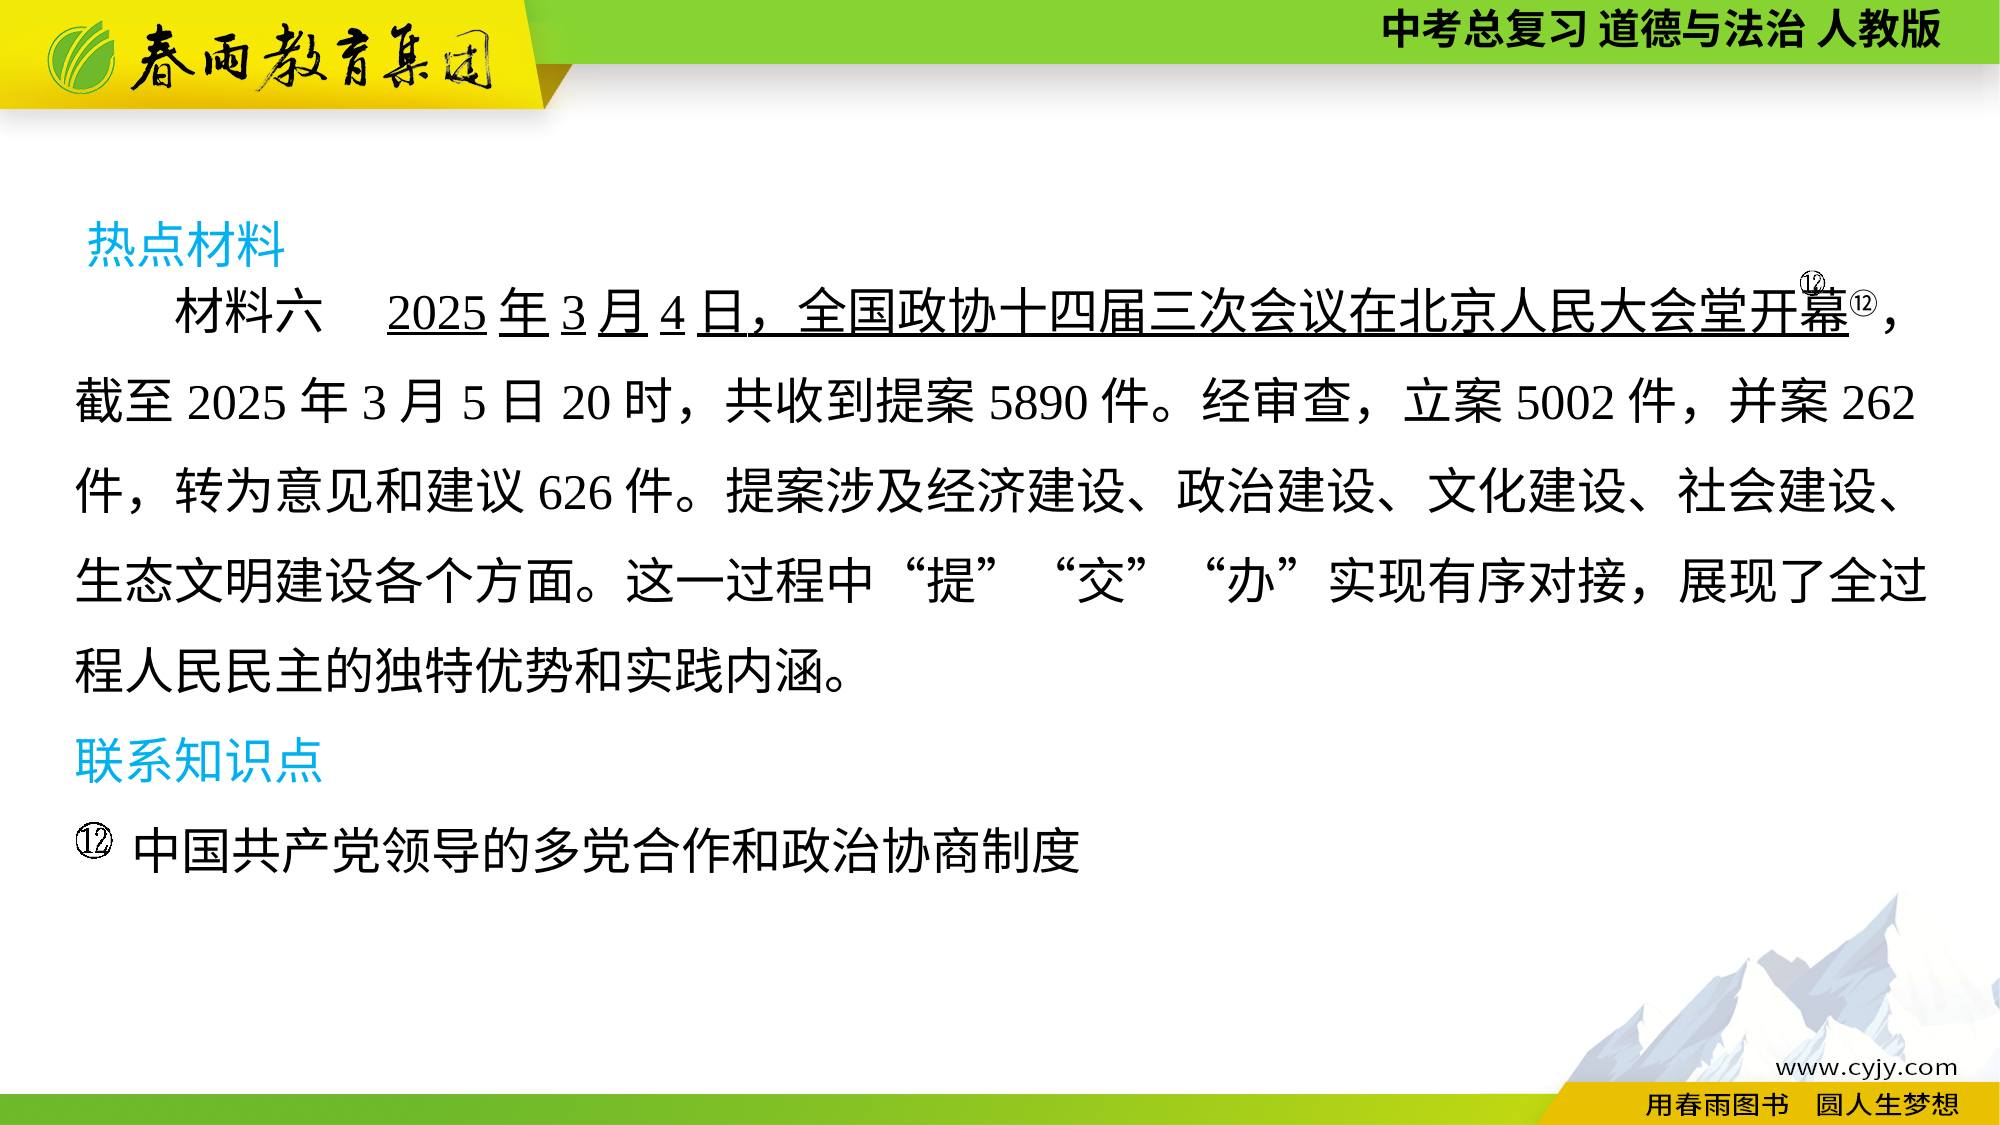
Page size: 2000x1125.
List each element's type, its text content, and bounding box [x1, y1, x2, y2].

list 材料六 2025年3月4日，全国政协十四届三次会议在北京人民大会堂开幕⑫，截至2025年3月5日20时，共收到提案5890件。经审查，立案5002件，并案262件，转为意见和建议626件。提案涉及经济建设、政治建设、文化建设、社会建设、生态文明建设各个方面。这一过程中“提”“交”“办”实现有序对接，展现了全过程人民民主的独特优势和实践内涵。 联系知识点 中国共产党领导的多党合作和政治协商制度 [59, 241, 1944, 894]
picture [0, 0, 2000, 1125]
text_box 热点材料 [71, 188, 302, 281]
